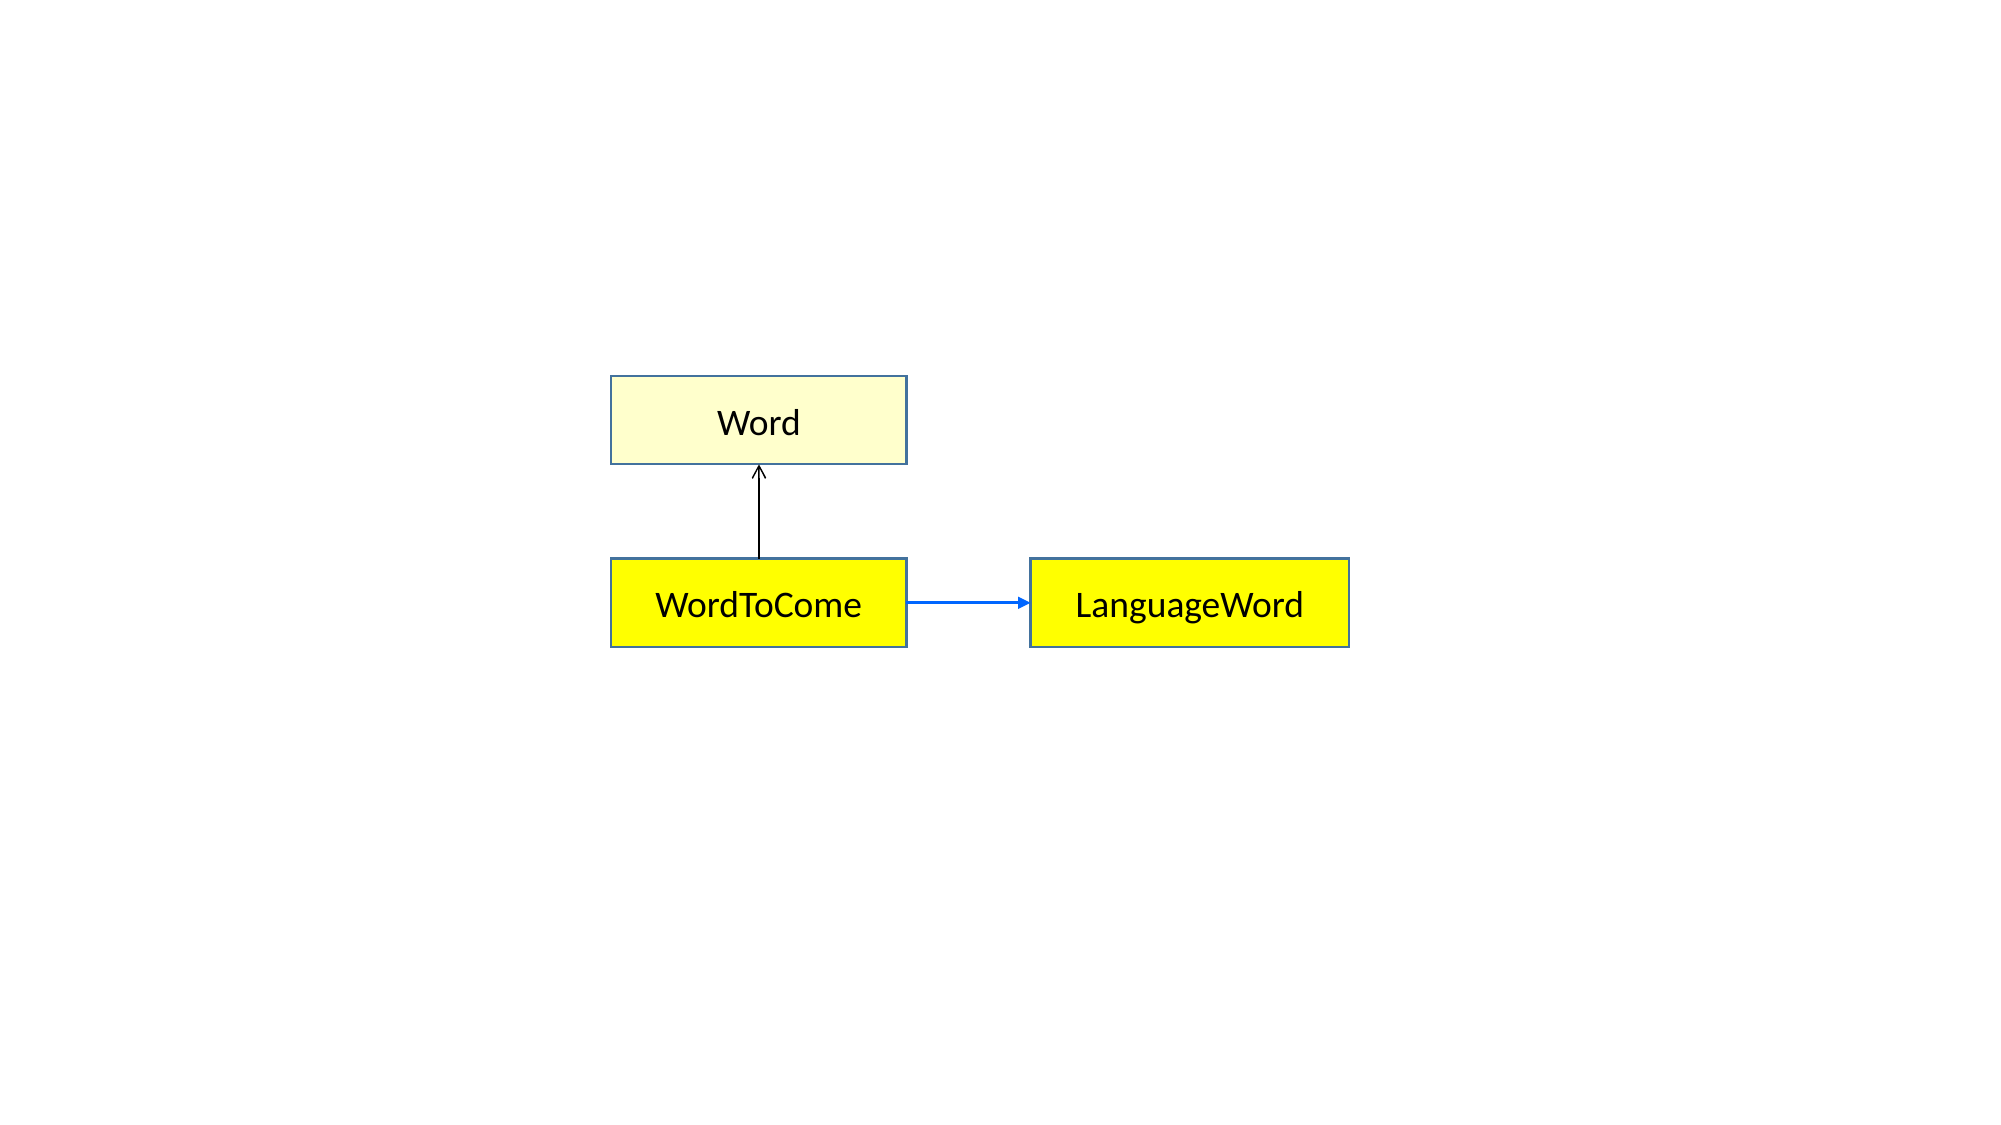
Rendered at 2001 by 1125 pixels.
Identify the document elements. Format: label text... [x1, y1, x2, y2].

text_box WordToCome [610, 557, 908, 648]
text_box LanguageWord [1029, 557, 1350, 648]
text_box Word [610, 375, 908, 465]
